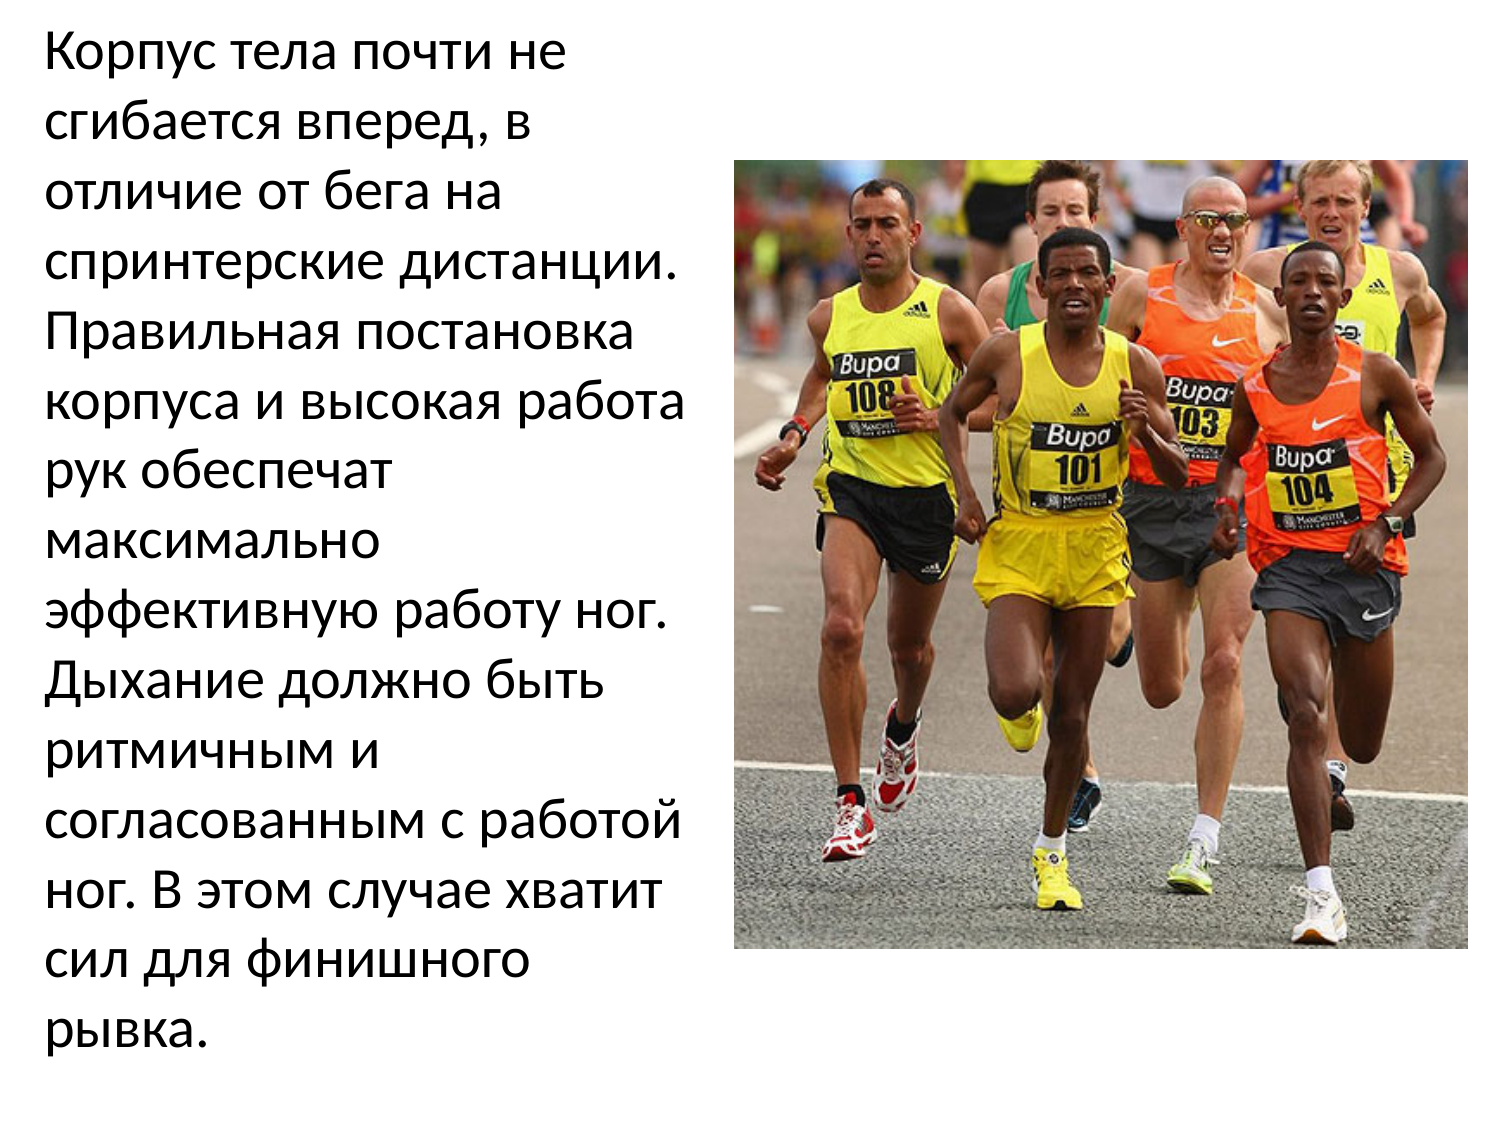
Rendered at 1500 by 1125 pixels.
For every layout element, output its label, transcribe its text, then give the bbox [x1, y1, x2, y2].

picture [734, 160, 1468, 949]
list Корпус тела почти не сгибается вперед, в отличие от бега на спринтерские дистанции. Правильная постановка корпуса и высокая работа рук обеспечат максимально эффективную работу ног. Дыхание должно быть ритмичным и согласованным с работой ног. В этом случае хватит сил для финишного рывка. [29, 4, 715, 1106]
